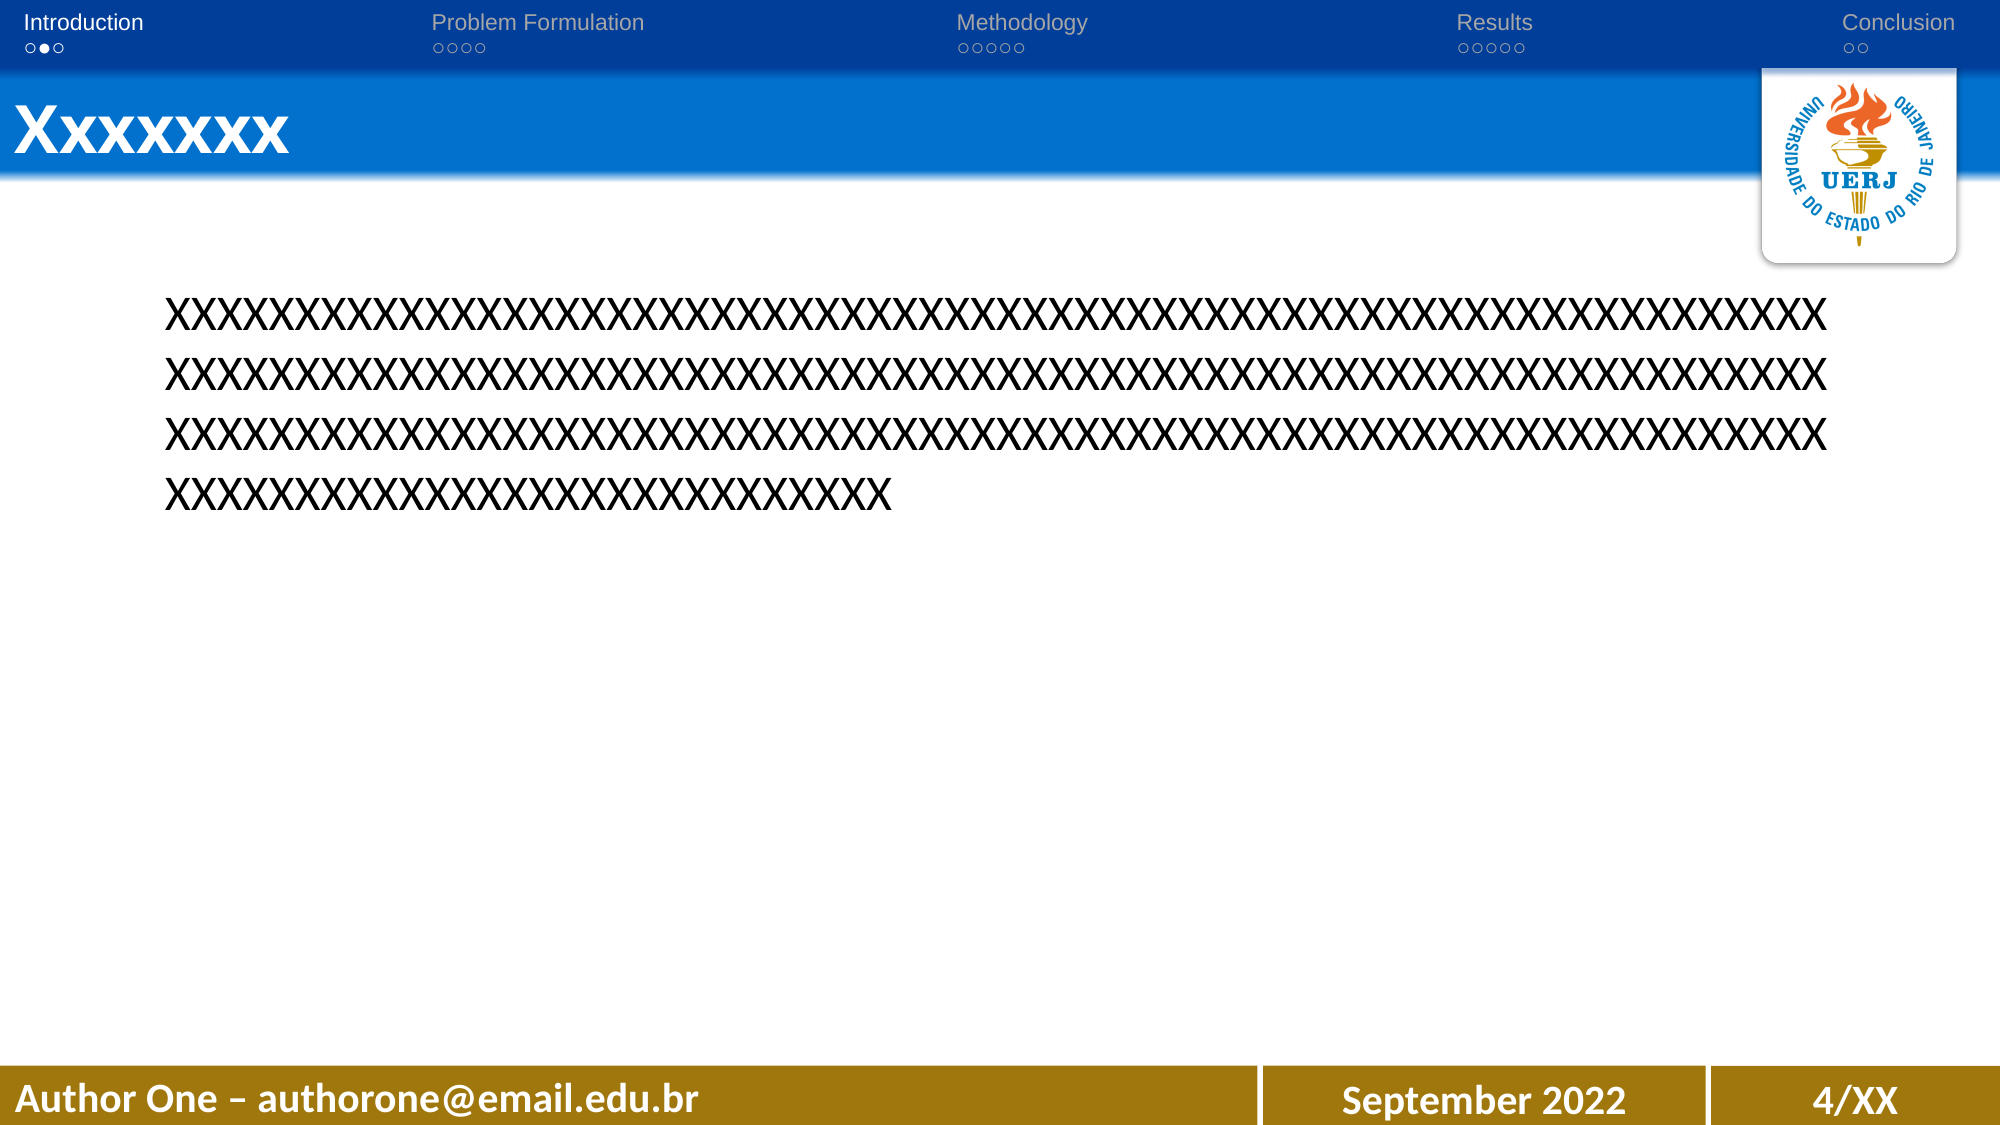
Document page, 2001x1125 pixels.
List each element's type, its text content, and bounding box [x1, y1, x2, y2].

text_box XXXXXXXXXXXXXXXXXXXXXXXXXXXXXXXXXXXXXXXXXXXXXXXXXXXXXXXXXXXXXXXXXXXXXXXXXXXXXXXXXXXXXXXXXXXXXXXXXXXXXXXXXXXXXXXXXXXXXXXXXXXXXXXXXXXXXXXXXXXXXXXXXXXXXXXXXXXXXXXXXXXXXXXXXXXXXXXXXXXXXXXXXXXXXXXXXXXXXXXXXXXXXXXXXXXXXXXXXXXX [149, 273, 1854, 528]
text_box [0, 0, 2000, 273]
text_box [0, 1065, 2000, 1125]
